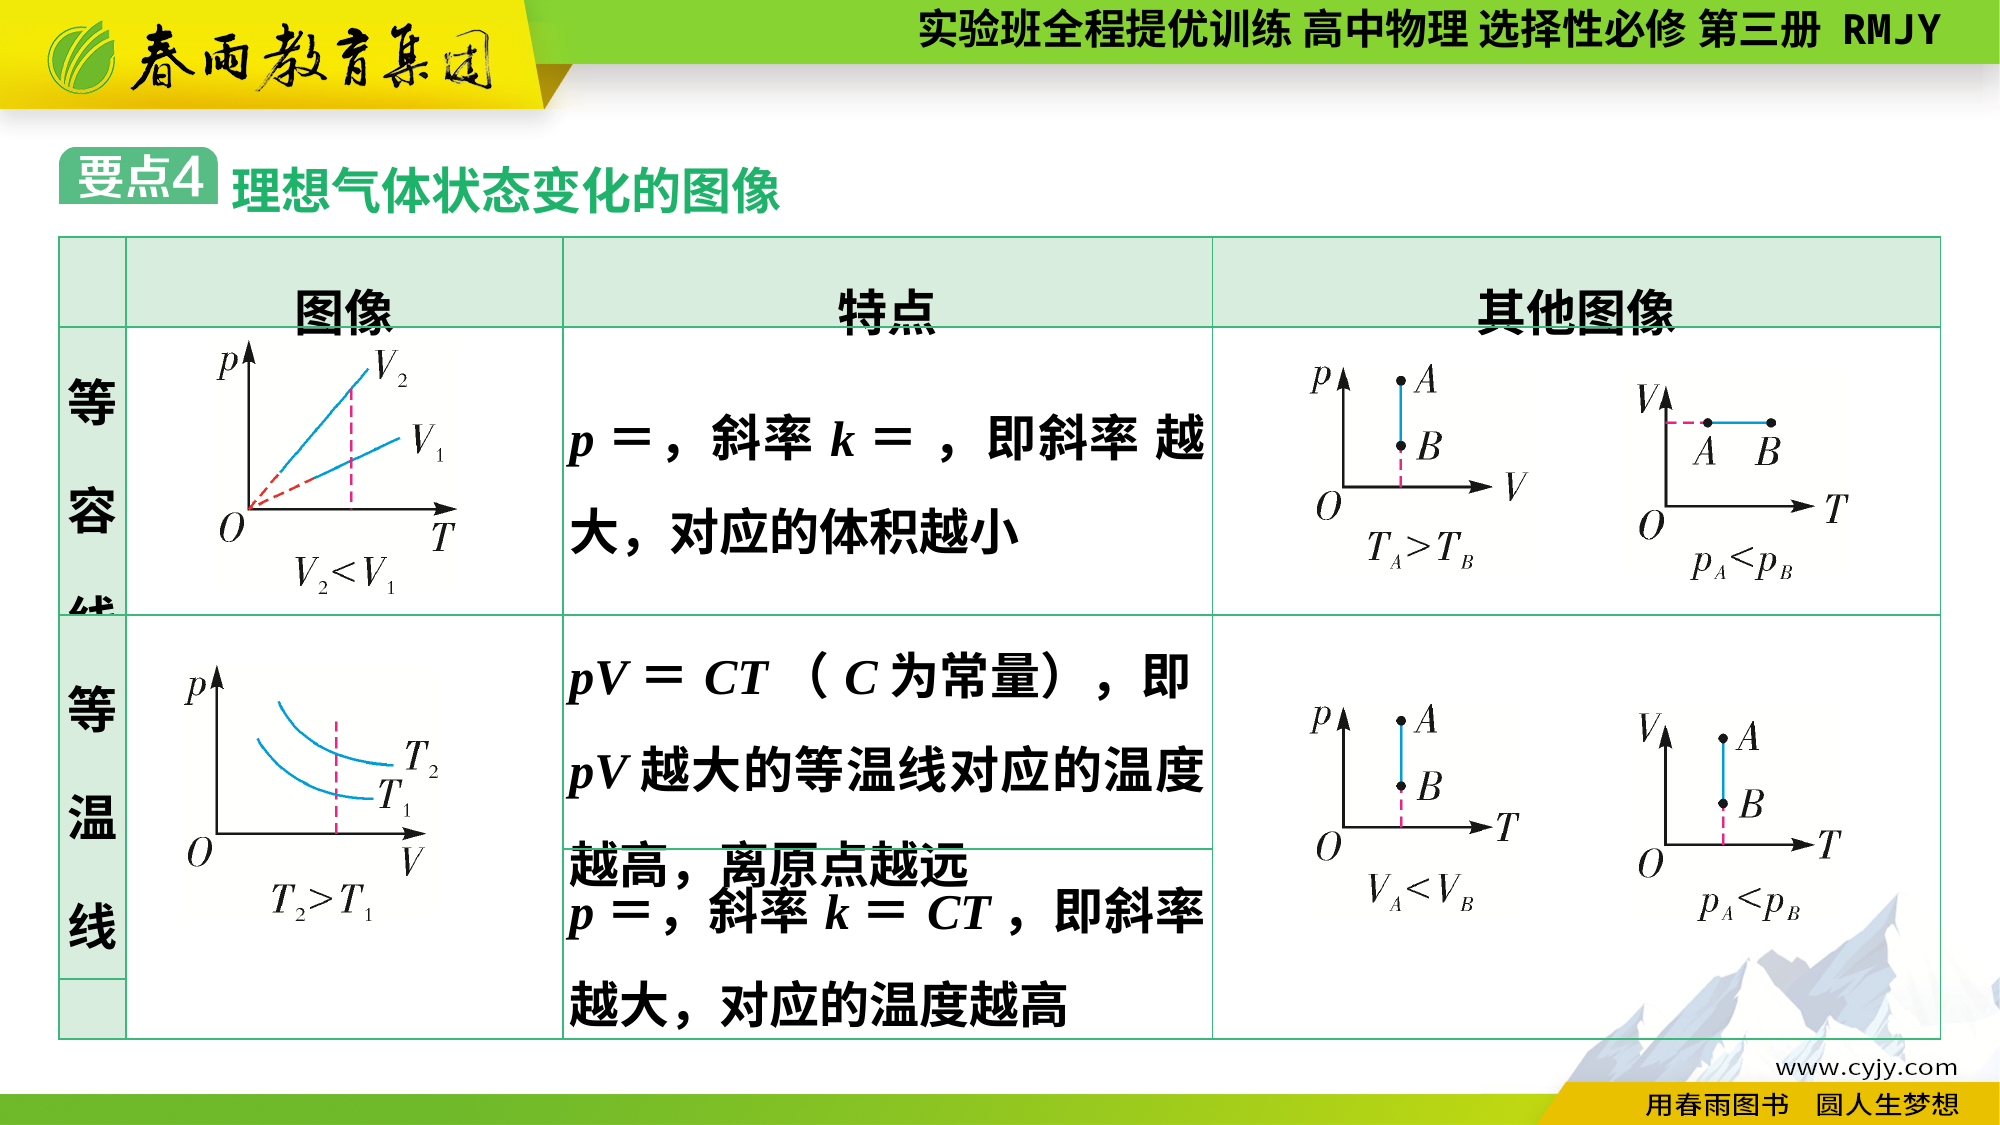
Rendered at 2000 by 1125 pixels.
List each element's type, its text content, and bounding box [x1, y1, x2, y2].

list 1. 一定质量的理想气体的状态变化图像及其特点 [59, 224, 1944, 320]
picture [0, 0, 2000, 1125]
text_box 理想气体状态变化的图像 [216, 122, 1944, 228]
